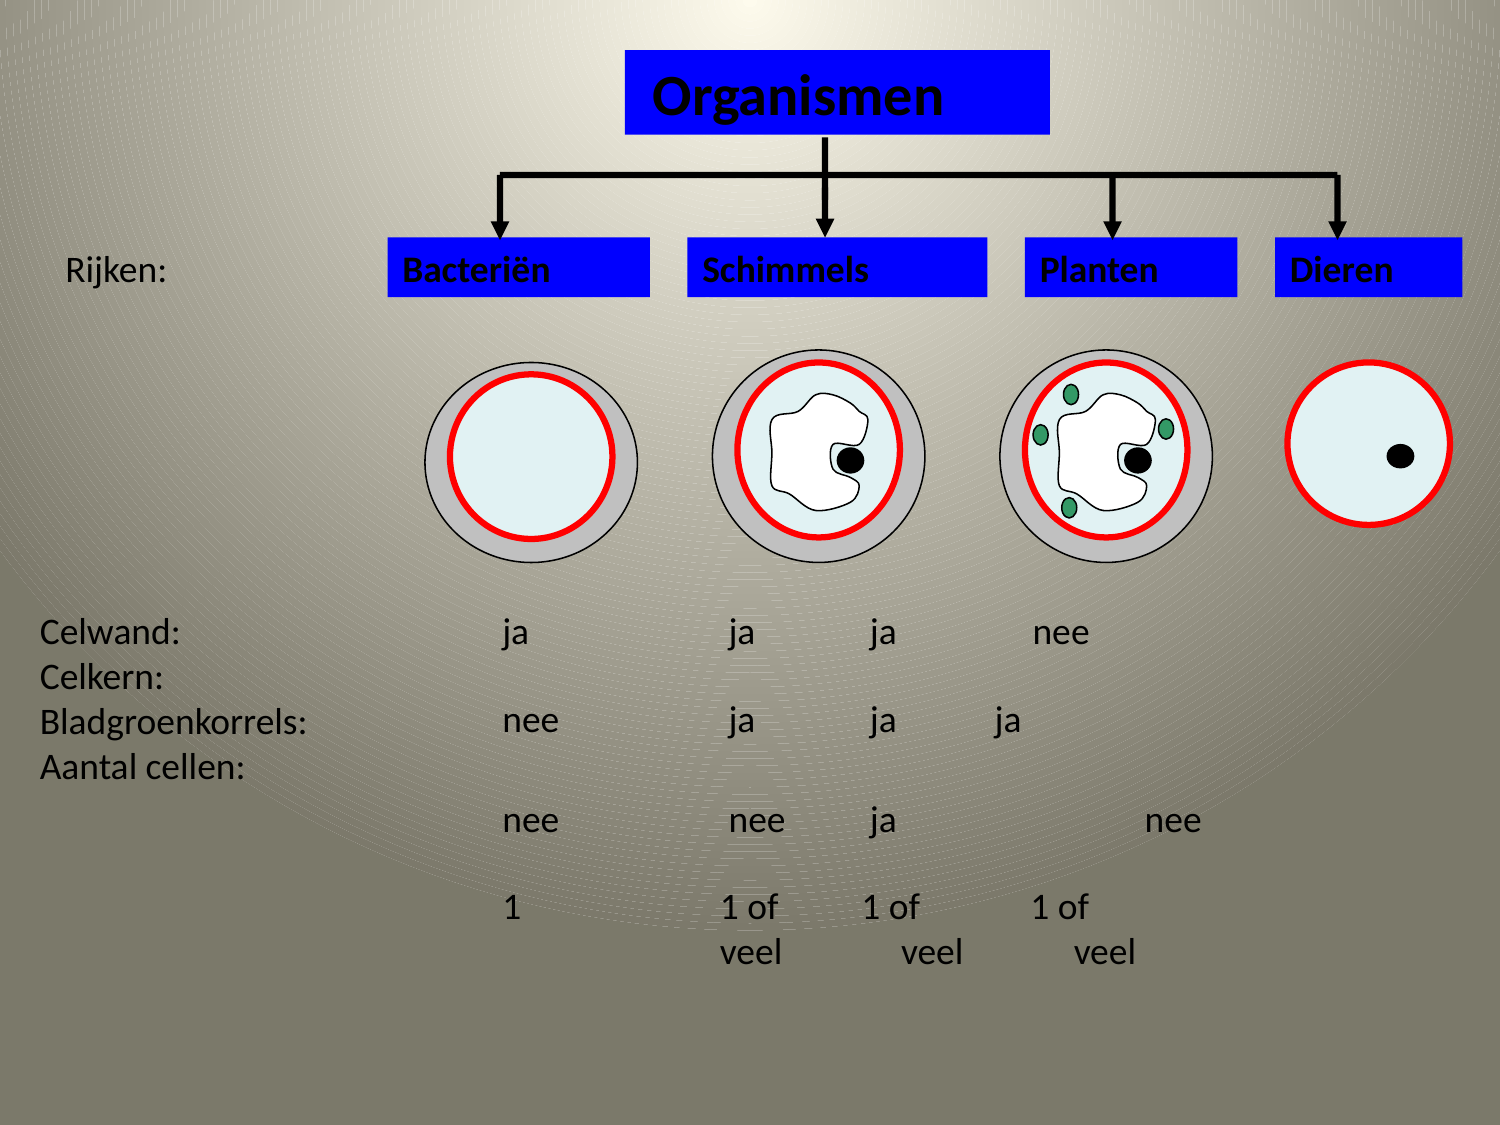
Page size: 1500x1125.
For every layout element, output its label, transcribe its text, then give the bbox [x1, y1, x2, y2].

text_box [1331, 174, 1344, 241]
text_box nee nee ja nee [487, 787, 1475, 848]
text_box ja ja ja nee [487, 599, 1463, 660]
text_box nee ja ja ja [487, 687, 1463, 748]
text_box Schimmels [687, 237, 988, 298]
text_box [1106, 174, 1119, 241]
text_box Bacteriën [387, 237, 650, 298]
text_box 1 1 of 1 of 1 of veel veel veel [487, 874, 1438, 980]
text_box [493, 174, 507, 241]
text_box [712, 349, 926, 563]
text_box Planten [1024, 237, 1238, 298]
text_box Organismen [624, 50, 1050, 135]
text_box Rijken: [50, 237, 183, 298]
text_box Celwand: Celkern: Bladgroenkorrels: Aantal cellen: [24, 599, 457, 840]
text_box [818, 187, 832, 238]
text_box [424, 362, 638, 563]
text_box Dieren [1275, 237, 1463, 298]
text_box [1287, 362, 1451, 526]
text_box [999, 349, 1213, 563]
